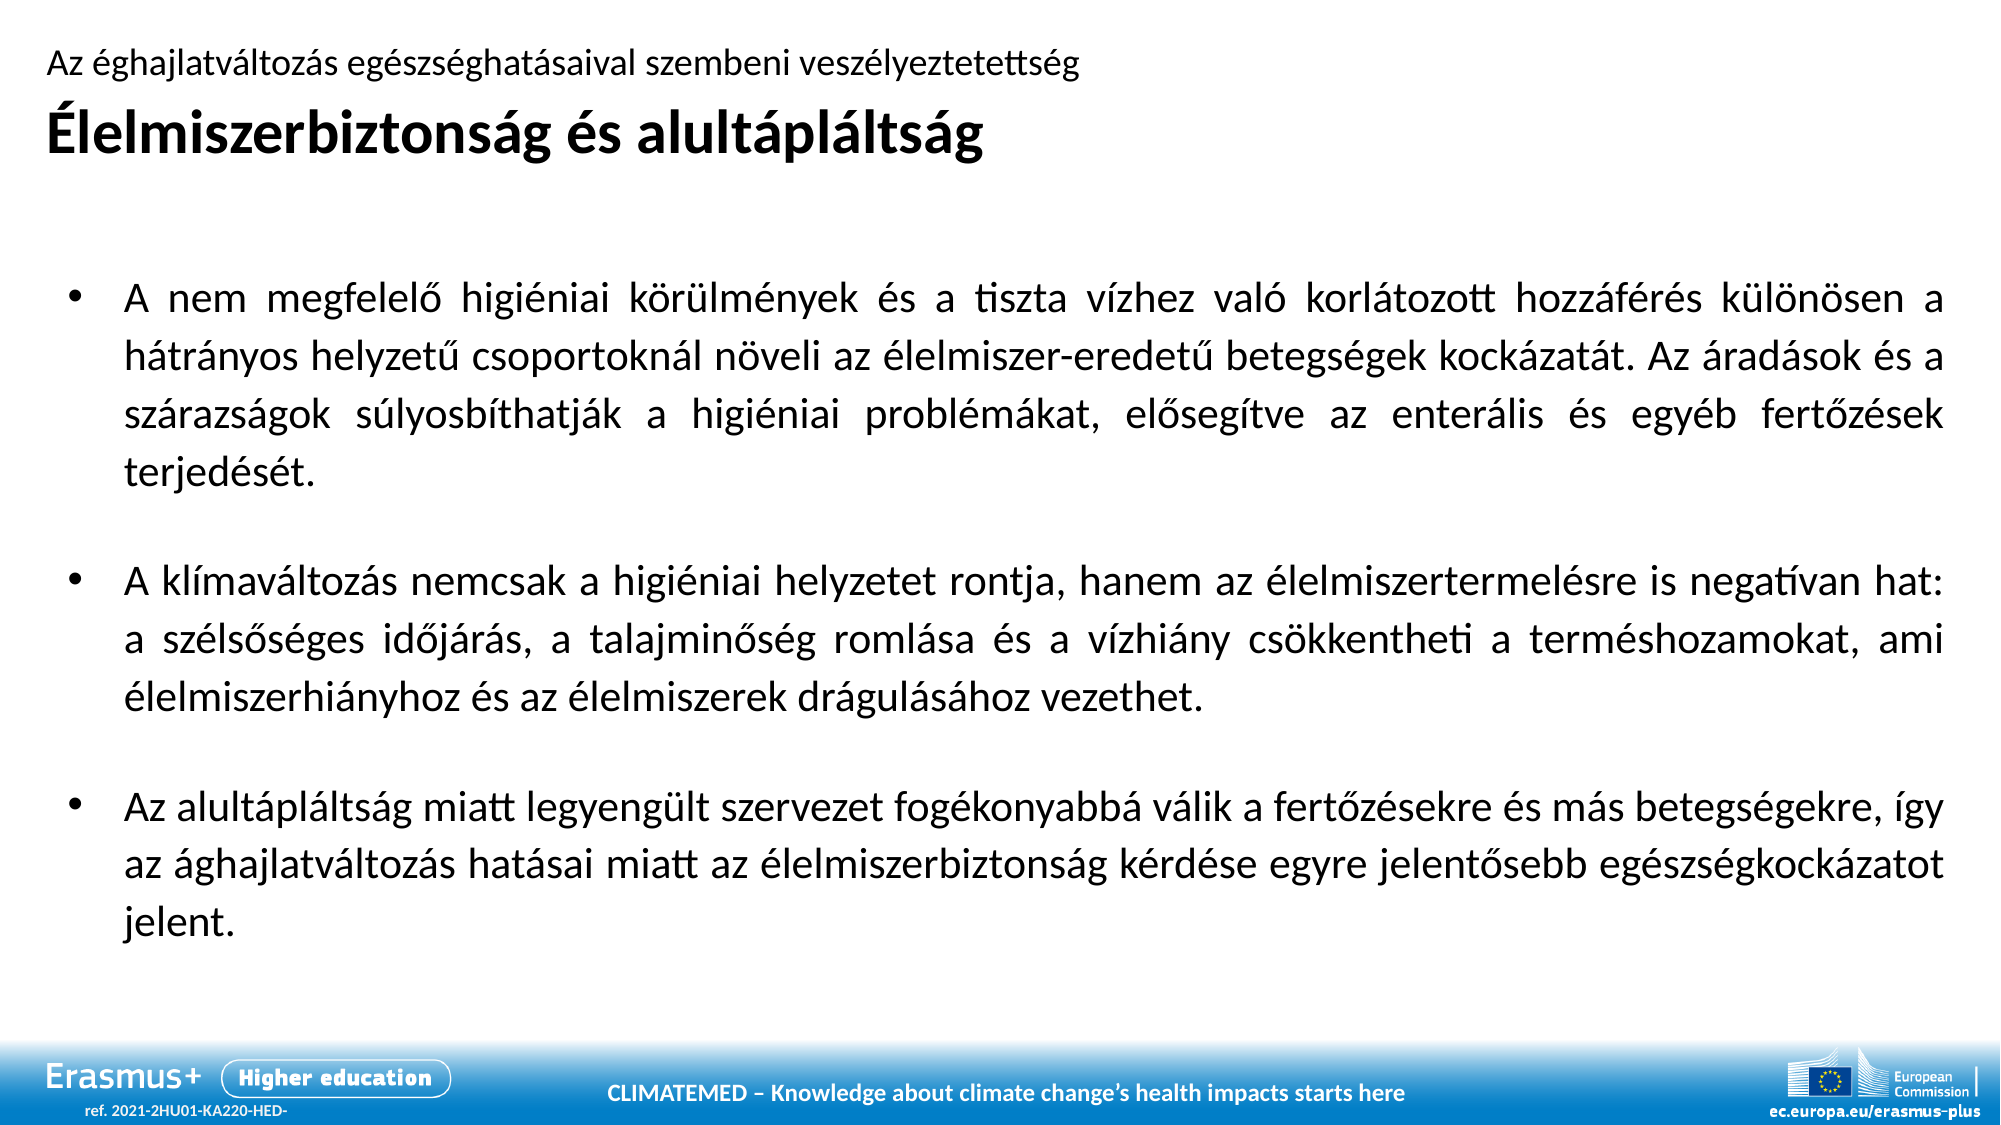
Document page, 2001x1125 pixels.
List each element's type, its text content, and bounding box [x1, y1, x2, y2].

picture [0, 899, 2000, 1125]
title Az éghajlatváltozás egészséghatásaival szembeni veszélyeztetettség Élelmiszerbiztonság és alultápláltság [31, 25, 1984, 174]
list A nem megfelelő higiéniai körülmények és a tiszta vízhez való korlátozott hozzáférés különösen a hátrányos helyzetű csoportoknál növeli az élelmiszer-eredetű betegségek kockázatát. Az áradások és a szárazságok súlyosbíthatják a higiéniai problémákat, elősegítve az enterális és egyéb fertőzések terjedését. A klímaváltozás nemcsak a higiéniai helyzetet rontja, hanem az élelmiszertermelésre is negatívan hat: a szélsőséges időjárás, a talajminőség romlása és a vízhiány csökkentheti a terméshozamokat, ami élelmiszerhiányhoz és az élelmiszerek drágulásához vezethet. Az alultápláltság miatt legyengült szervezet fogékonyabbá válik a fertőzésekre és más betegségekre, így az ághajlatváltozás hatásai miatt az élelmiszerbiztonság kérdése egyre jelentősebb egészségkockázatot jelent. [52, 256, 1961, 996]
